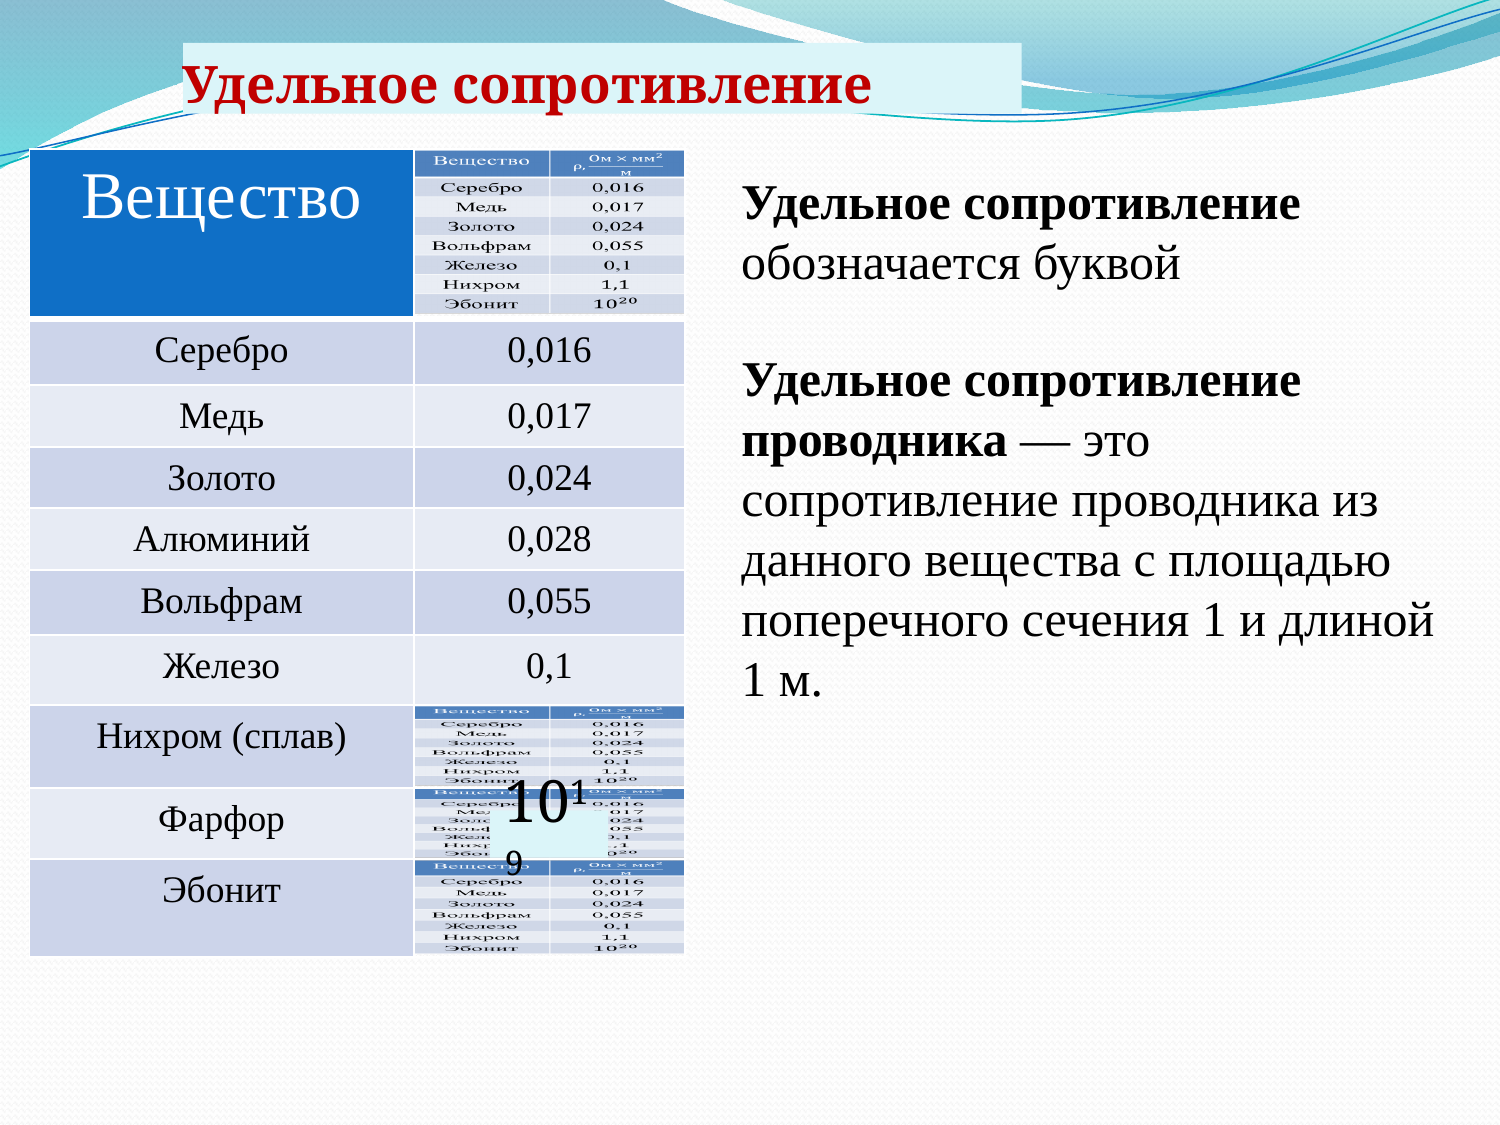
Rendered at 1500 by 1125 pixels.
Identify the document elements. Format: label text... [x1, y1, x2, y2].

table_cell Серебро [30, 322, 413, 384]
table_cell Медь [30, 386, 413, 446]
table_header Вещество [30, 150, 413, 316]
table_cell 0,028 [415, 509, 684, 569]
table_cell [415, 706, 684, 787]
table_cell Алюминий [30, 509, 413, 569]
table_cell Вольфрам [30, 571, 413, 634]
table_cell 0,1 [415, 636, 684, 704]
table_cell 0,016 [415, 322, 684, 384]
text_box 1019 [488, 808, 610, 860]
table_cell Золото [30, 448, 413, 507]
table_cell Эбонит [30, 860, 413, 956]
table_header [415, 150, 684, 316]
table_cell 0,017 [415, 386, 684, 446]
table_cell 0,024 [415, 448, 684, 507]
table_cell 0,055 [415, 571, 684, 634]
table_cell Железо [30, 636, 413, 704]
table_cell Нихром (сплав) [30, 706, 413, 787]
table_cell Фарфор [30, 789, 413, 858]
title Удельное сопротивление [183, 42, 1022, 114]
table_cell [415, 789, 684, 858]
table_cell [415, 860, 684, 956]
